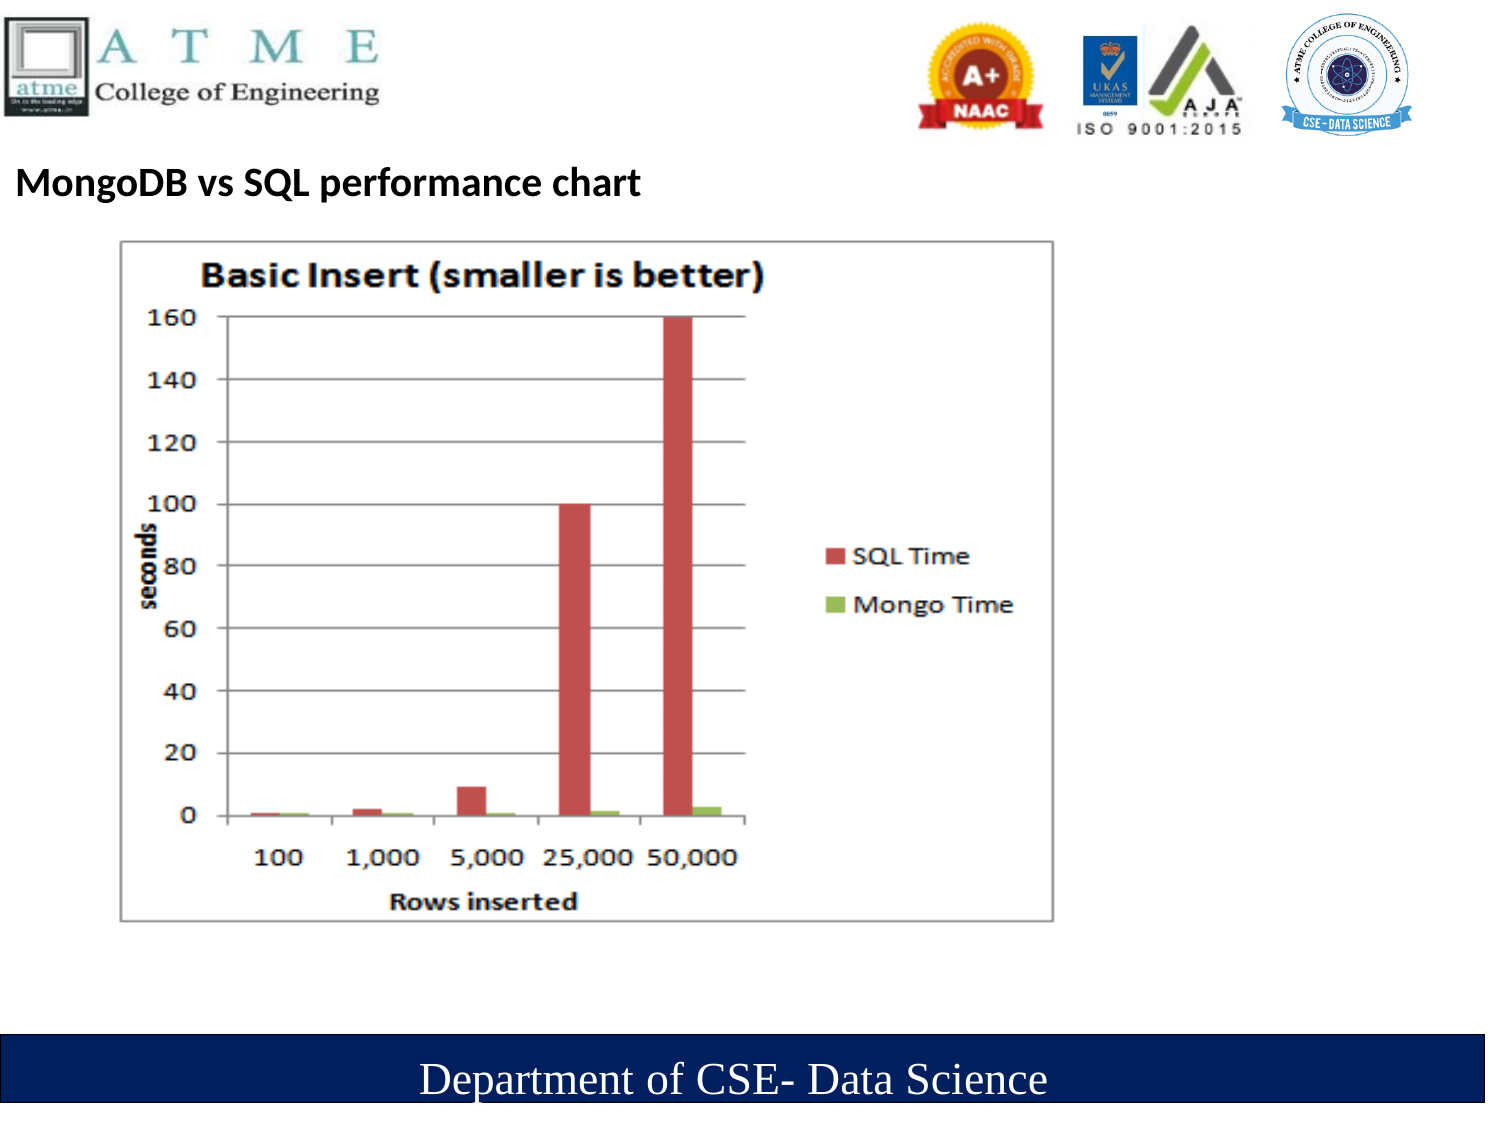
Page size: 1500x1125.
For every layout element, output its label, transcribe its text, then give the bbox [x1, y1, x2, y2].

picture [903, 20, 1058, 151]
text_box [0, 1033, 1486, 1104]
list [100, 227, 1079, 947]
picture [1281, 9, 1412, 140]
title MongoDB vs SQL performance chart [0, 86, 1350, 274]
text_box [1061, 16, 1256, 146]
picture [0, 13, 383, 121]
